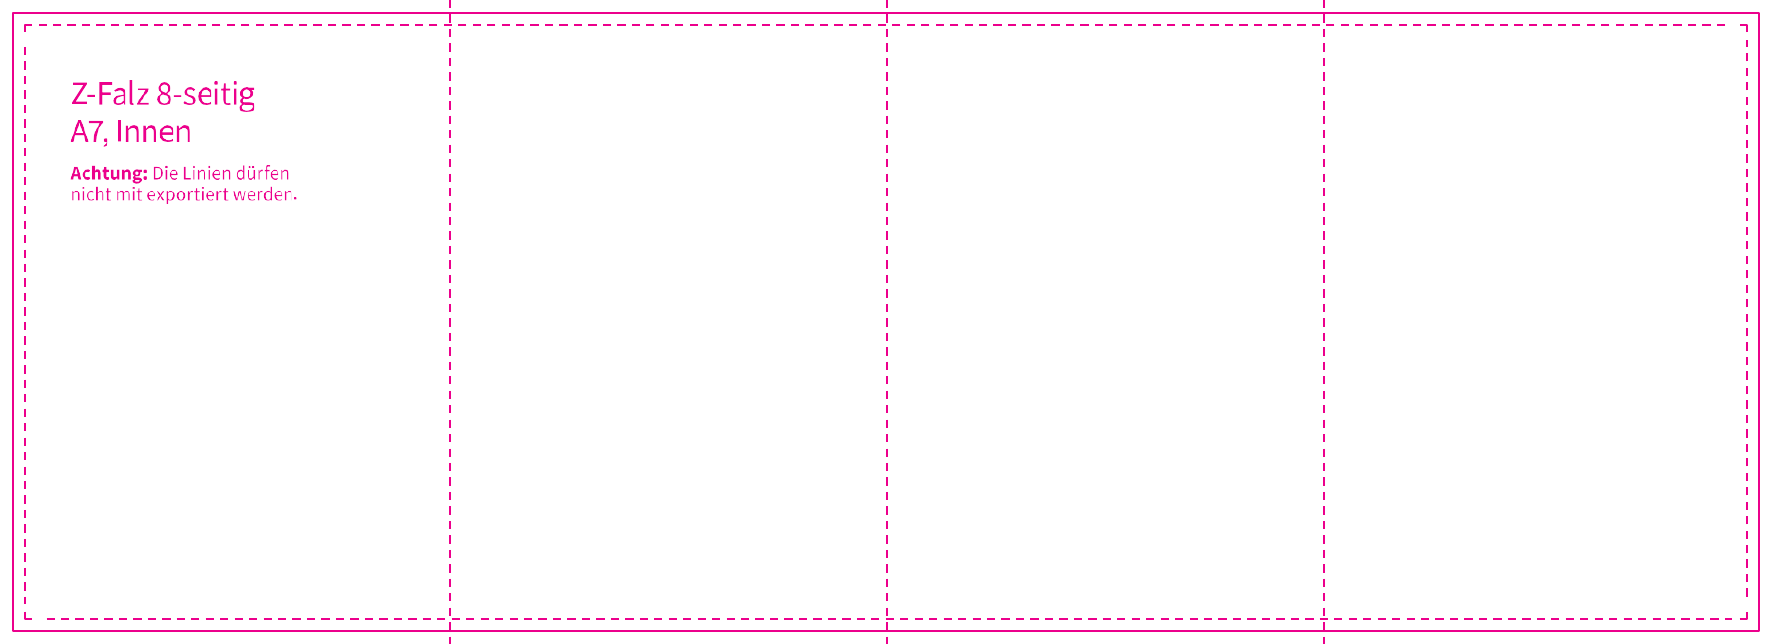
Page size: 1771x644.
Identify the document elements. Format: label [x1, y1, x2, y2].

text_box [71, 80, 149, 105]
text_box [117, 119, 190, 143]
text_box [70, 120, 108, 147]
text_box [156, 81, 255, 112]
text_box [24, 24, 32, 33]
text_box [1739, 611, 1747, 620]
text_box [1739, 24, 1747, 33]
text_box [24, 611, 32, 620]
text_box [70, 164, 297, 204]
